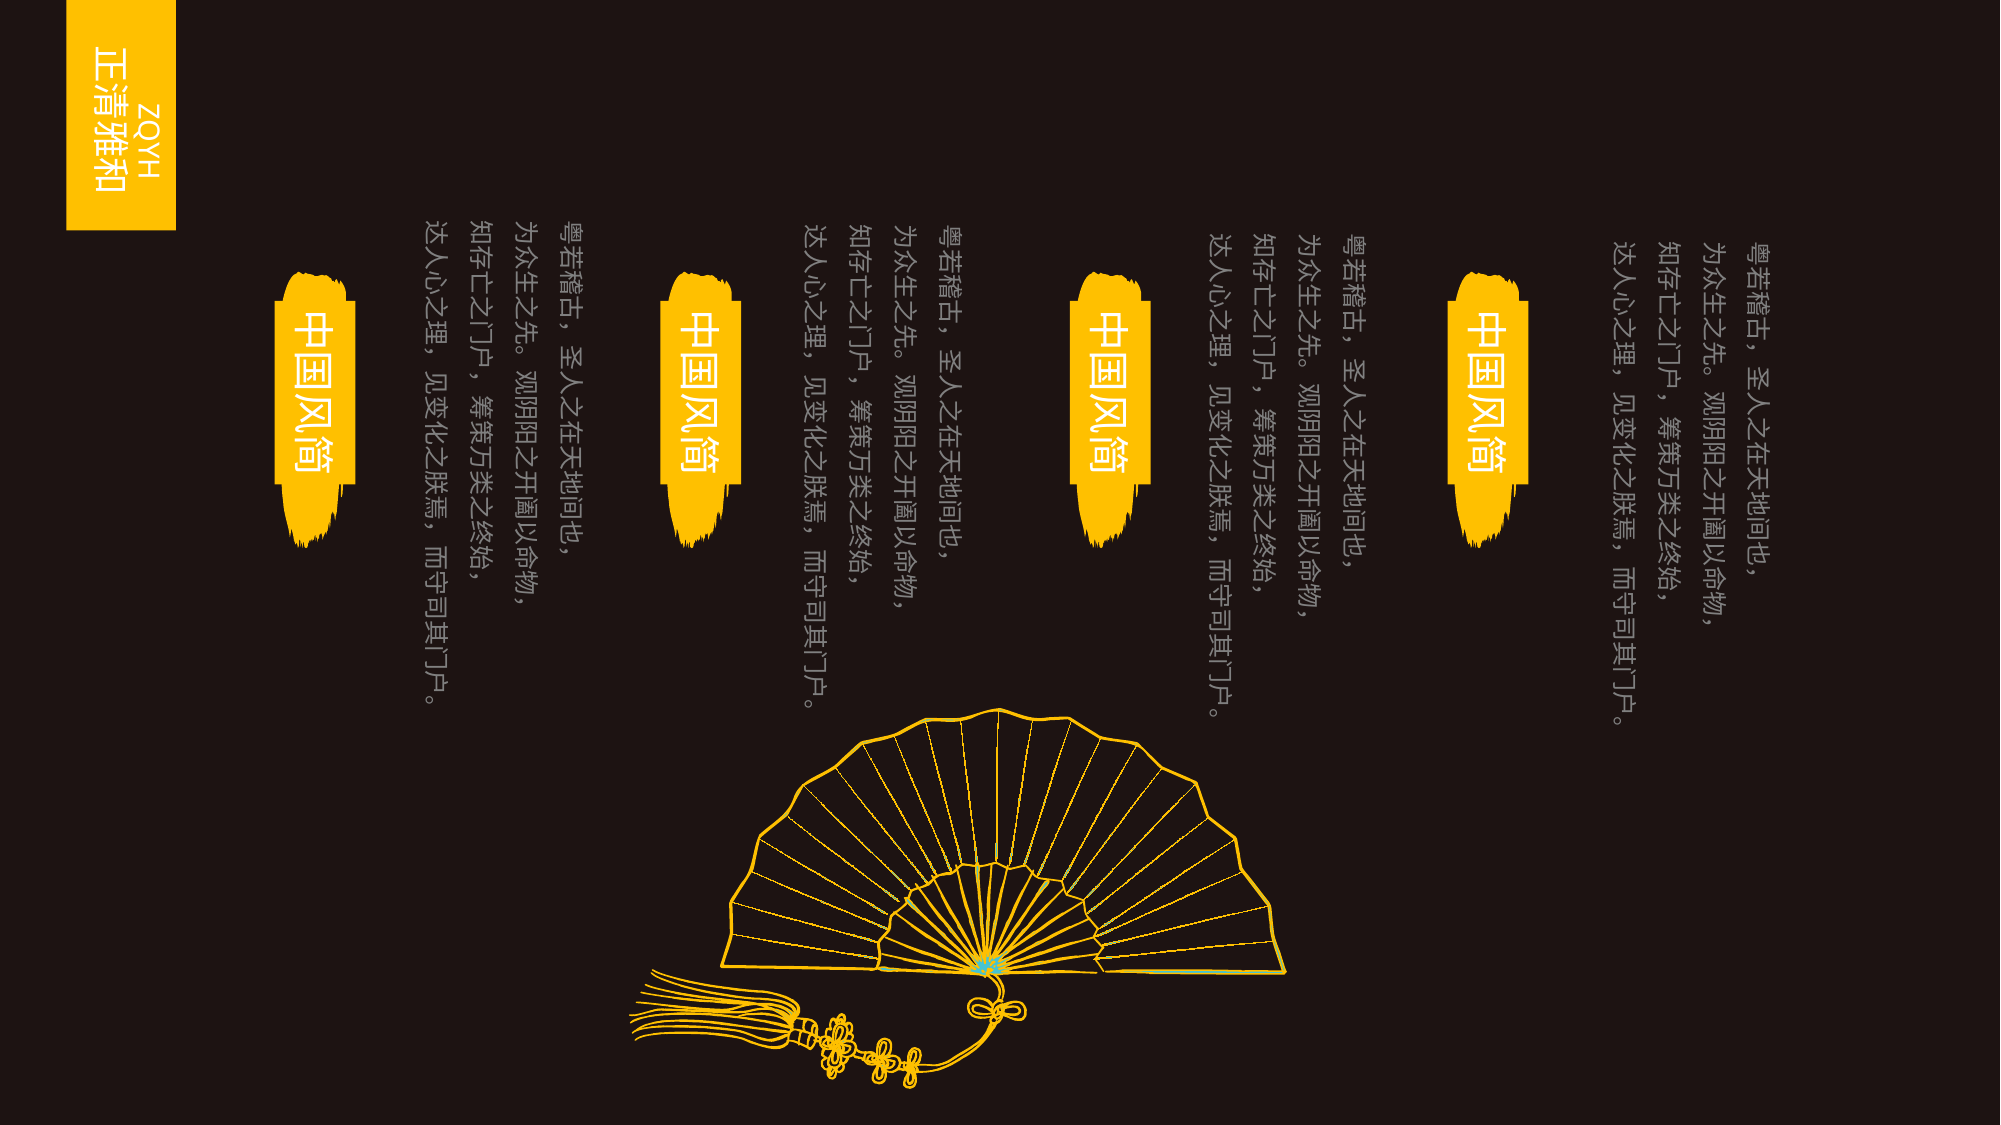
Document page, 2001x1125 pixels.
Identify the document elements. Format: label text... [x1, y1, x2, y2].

text_box 粤若稽古，圣人之在天地间也， 为众生之先。观阴阳之开阖以命物， 知存亡之门户，筹策万类之终始， 达人心之理，见变化之朕焉，而守司其门户。 [1539, 226, 1798, 833]
text_box ZQYH [109, 88, 176, 206]
text_box 粤若稽古，圣人之在天地间也， 为众生之先。观阴阳之开阖以命物， 知存亡之门户，筹策万类之终始， 达人心之理，见变化之朕焉，而守司其门户。 [1135, 218, 1393, 825]
text_box 粤若稽古，圣人之在天地间也， 为众生之先。观阴阳之开阖以命物， 知存亡之门户，筹策万类之终始， 达人心之理，见变化之朕焉，而守司其门户。 [352, 205, 610, 729]
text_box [1447, 267, 1529, 549]
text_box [1069, 267, 1151, 549]
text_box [629, 708, 1286, 1089]
text_box [65, 0, 177, 231]
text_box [660, 267, 742, 549]
text_box 正清雅和 [66, 30, 143, 212]
text_box 粤若稽古，圣人之在天地间也， 为众生之先。观阴阳之开阖以命物， 知存亡之门户，筹策万类之终始， 达人心之理，见变化之朕焉，而守司其门户。 [731, 210, 989, 708]
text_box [274, 267, 356, 549]
